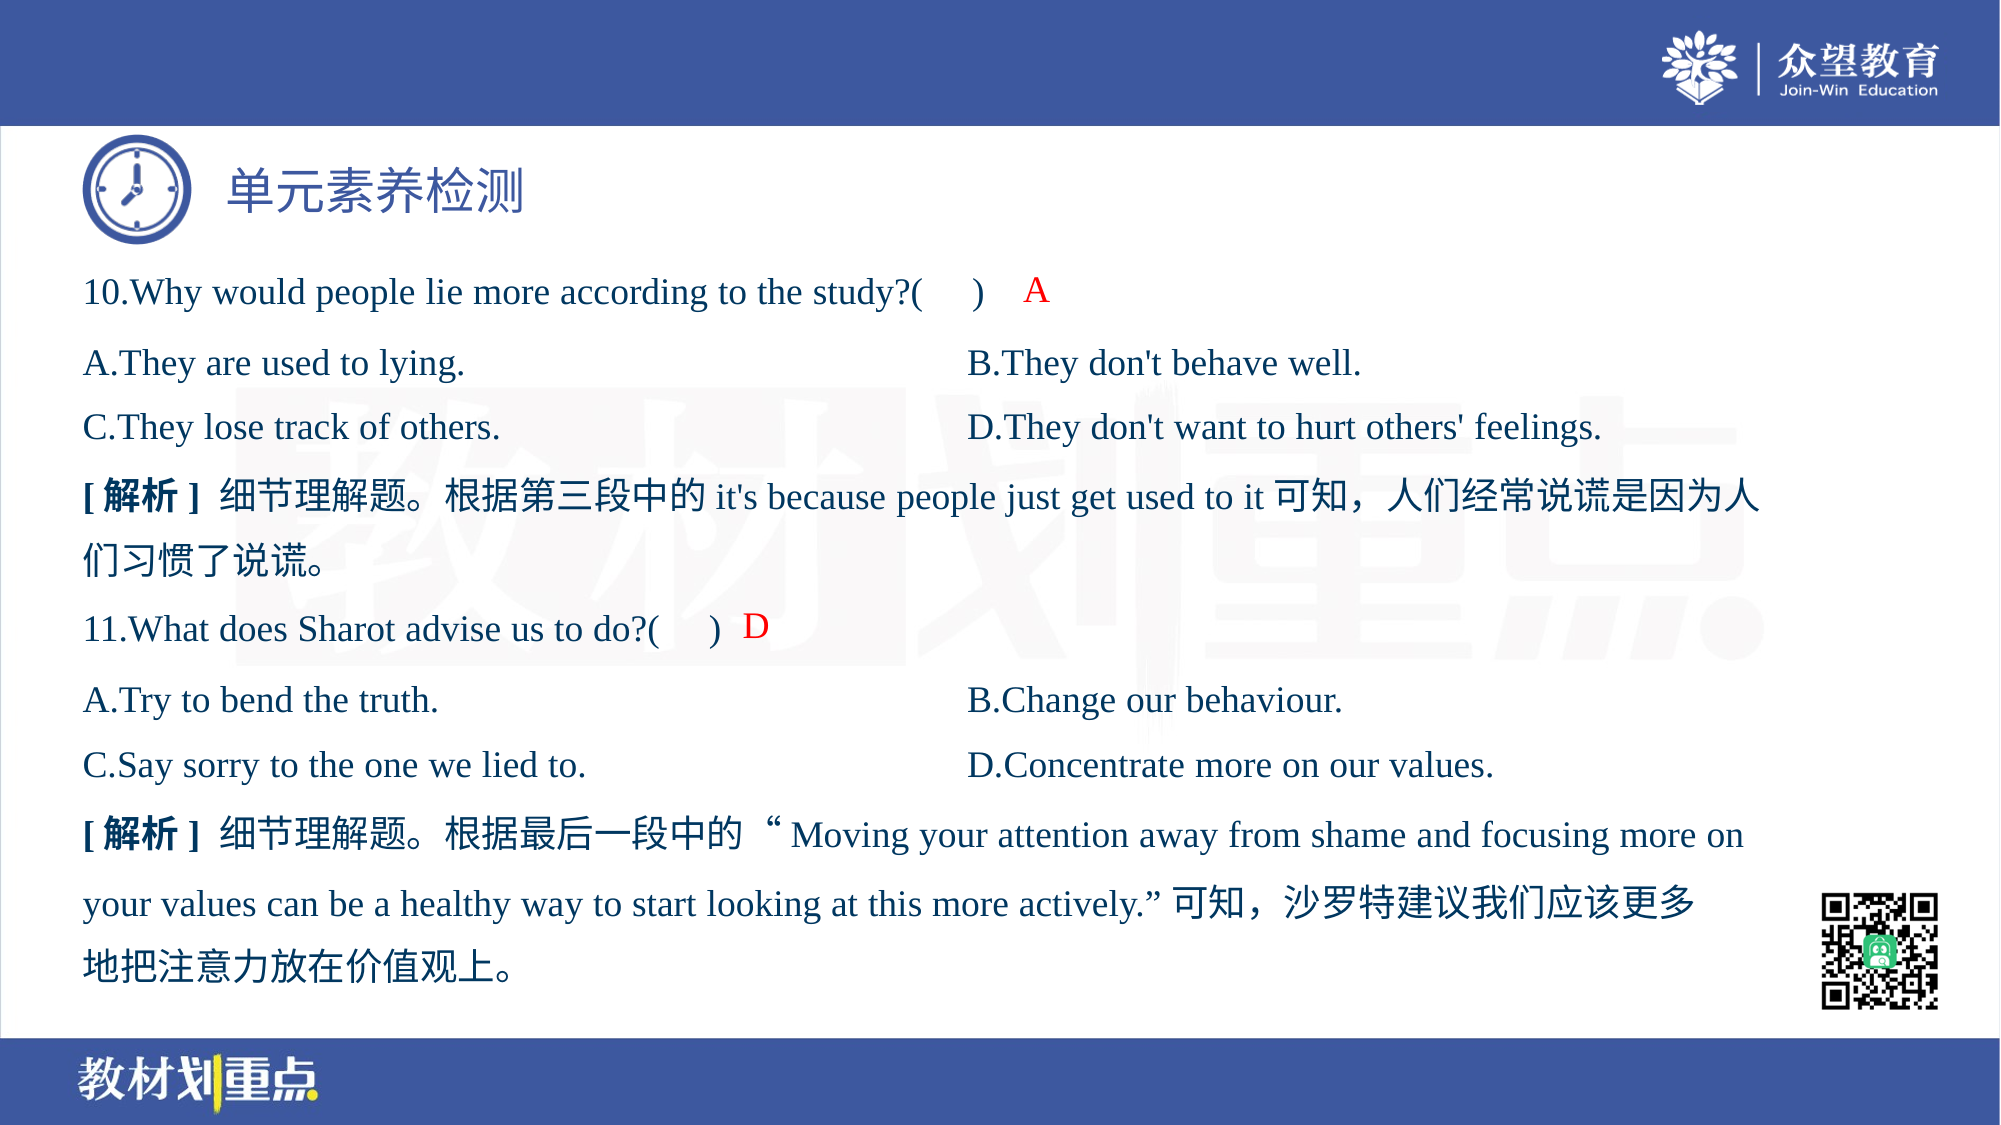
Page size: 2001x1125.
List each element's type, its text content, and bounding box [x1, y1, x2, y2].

picture [0, 0, 2000, 1125]
text_box 10.Why would people lie more according to the study?( ) [82, 247, 1817, 306]
text_box A.They are used to lying. B.They don't behave well. C.They lose track of others. D.They don't want to hurt others' feelings. [82, 313, 1817, 441]
text_box D [728, 581, 784, 640]
text_box 11.What does Sharot advise us to do?( ) [82, 584, 1817, 642]
text_box [解析] 细节理解题。根据最后一段中的“Moving your attention away from shame and focusing more on your values can be a healthy way to start looking at this more actively.”可知，沙罗特建议我们应该更多 地把注意力放在价值观上。 [82, 785, 1817, 982]
text_box A.Try to bend the truth. B.Change our behaviour. C.Say sorry to the one we lied to. D.Concentrate more on our values. [82, 651, 1817, 778]
text_box [解析] 细节理解题。根据第三段中的it's because people just get used to it可知，人们经常说谎是因为人 们习惯了说谎。 [82, 448, 1817, 576]
text_box A [1009, 245, 1064, 304]
